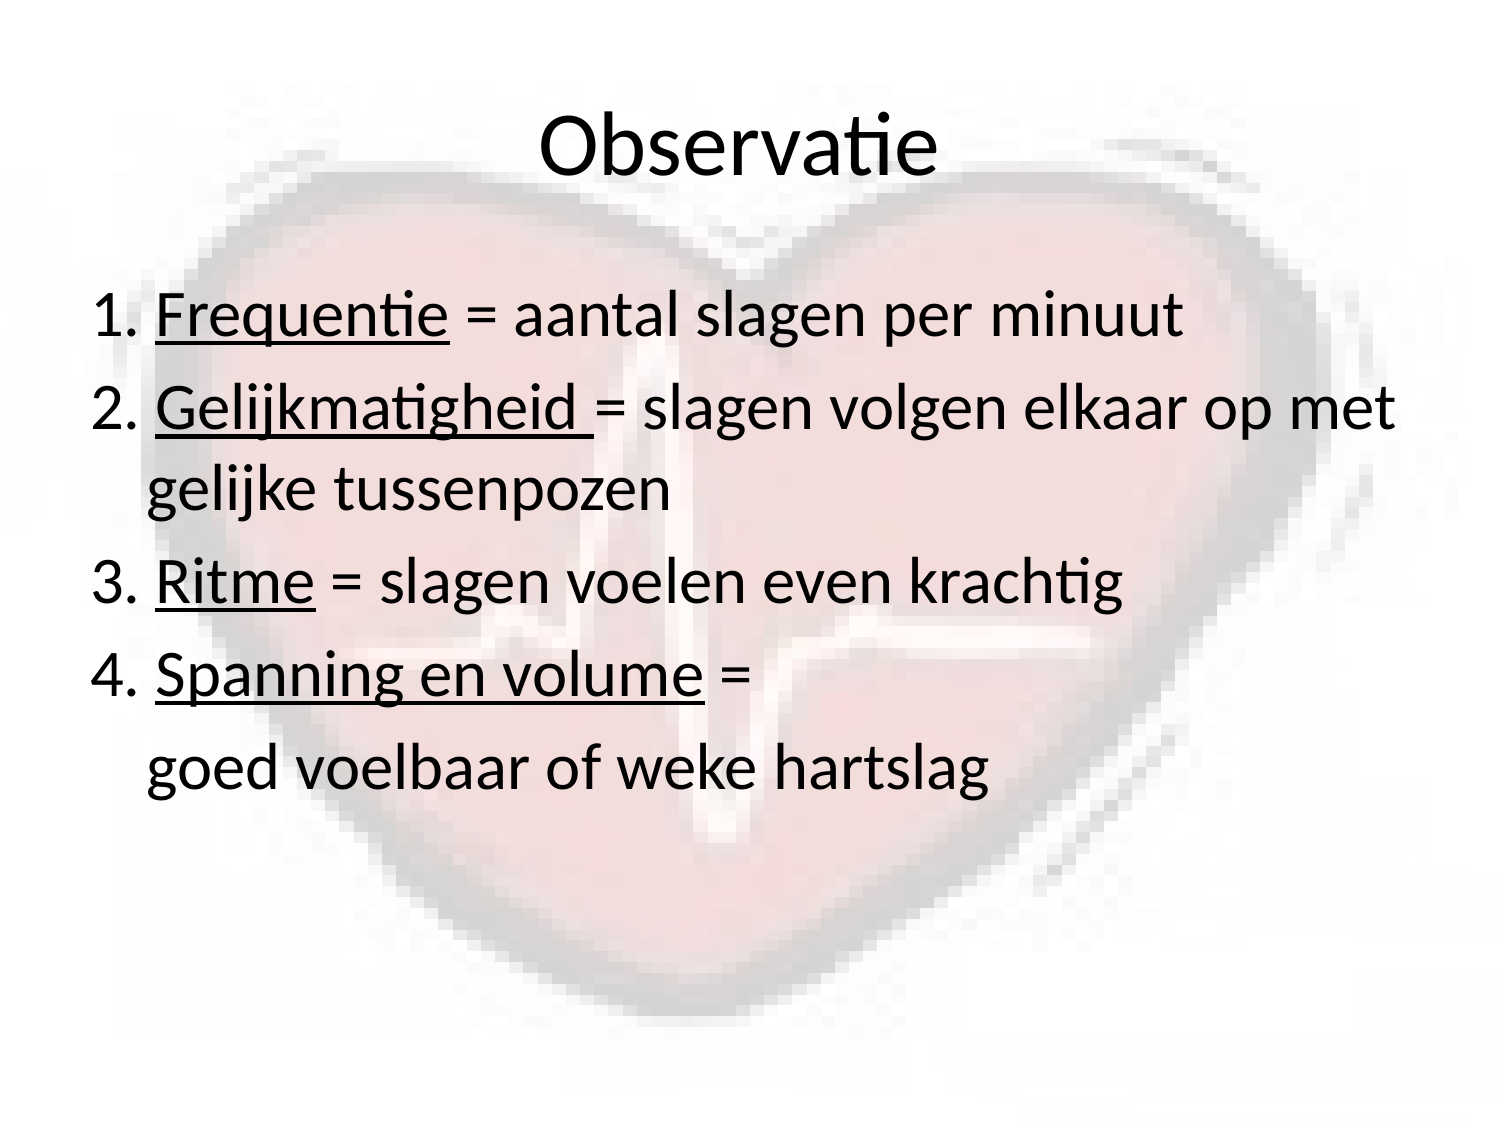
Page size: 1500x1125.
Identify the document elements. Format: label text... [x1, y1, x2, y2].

title Observatie [75, 45, 1425, 233]
list 1. Frequentie = aantal slagen per minuut 2. Gelijkmatigheid = slagen volgen elkaar op met gelijke tussenpozen 3. Ritme = slagen voelen even krachtig 4. Spanning en volume = goed voelbaar of weke hartslag [75, 262, 1425, 1005]
